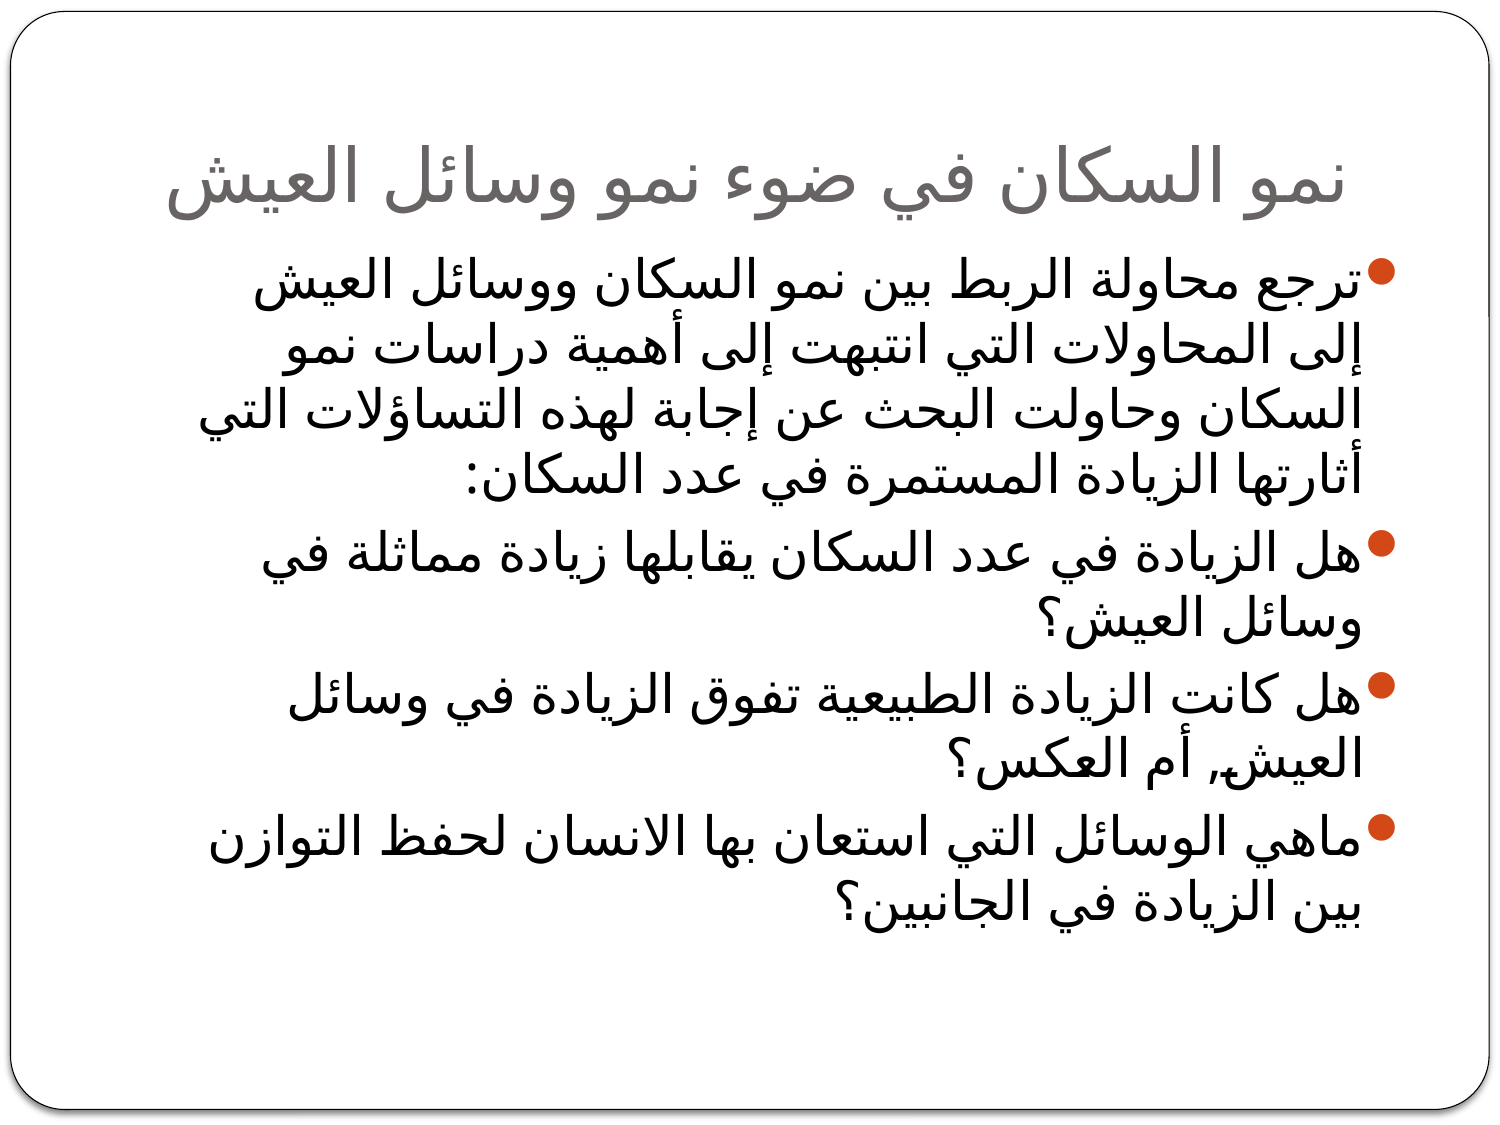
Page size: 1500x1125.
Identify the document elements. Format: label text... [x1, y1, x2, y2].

title نمو السكان في ضوء نمو وسائل العيش [150, 45, 1425, 233]
list ترجع محاولة الربط بين نمو السكان ووسائل العيش إلى المحاولات التي انتبهت إلى أهمية دراسات نمو السكان وحاولت البحث عن إجابة لهذه التساؤلات التي أثارتها الزيادة المستمرة في عدد السكان: هل الزيادة في عدد السكان يقابلها زيادة مماثلة في وسائل العيش؟ هل كانت الزيادة الطبيعية تفوق الزيادة في وسائل العيش, أم العكس؟ ماهي الوسائل التي استعان بها الانسان لحفظ التوازن بين الزيادة في الجانبين؟ [150, 237, 1425, 988]
